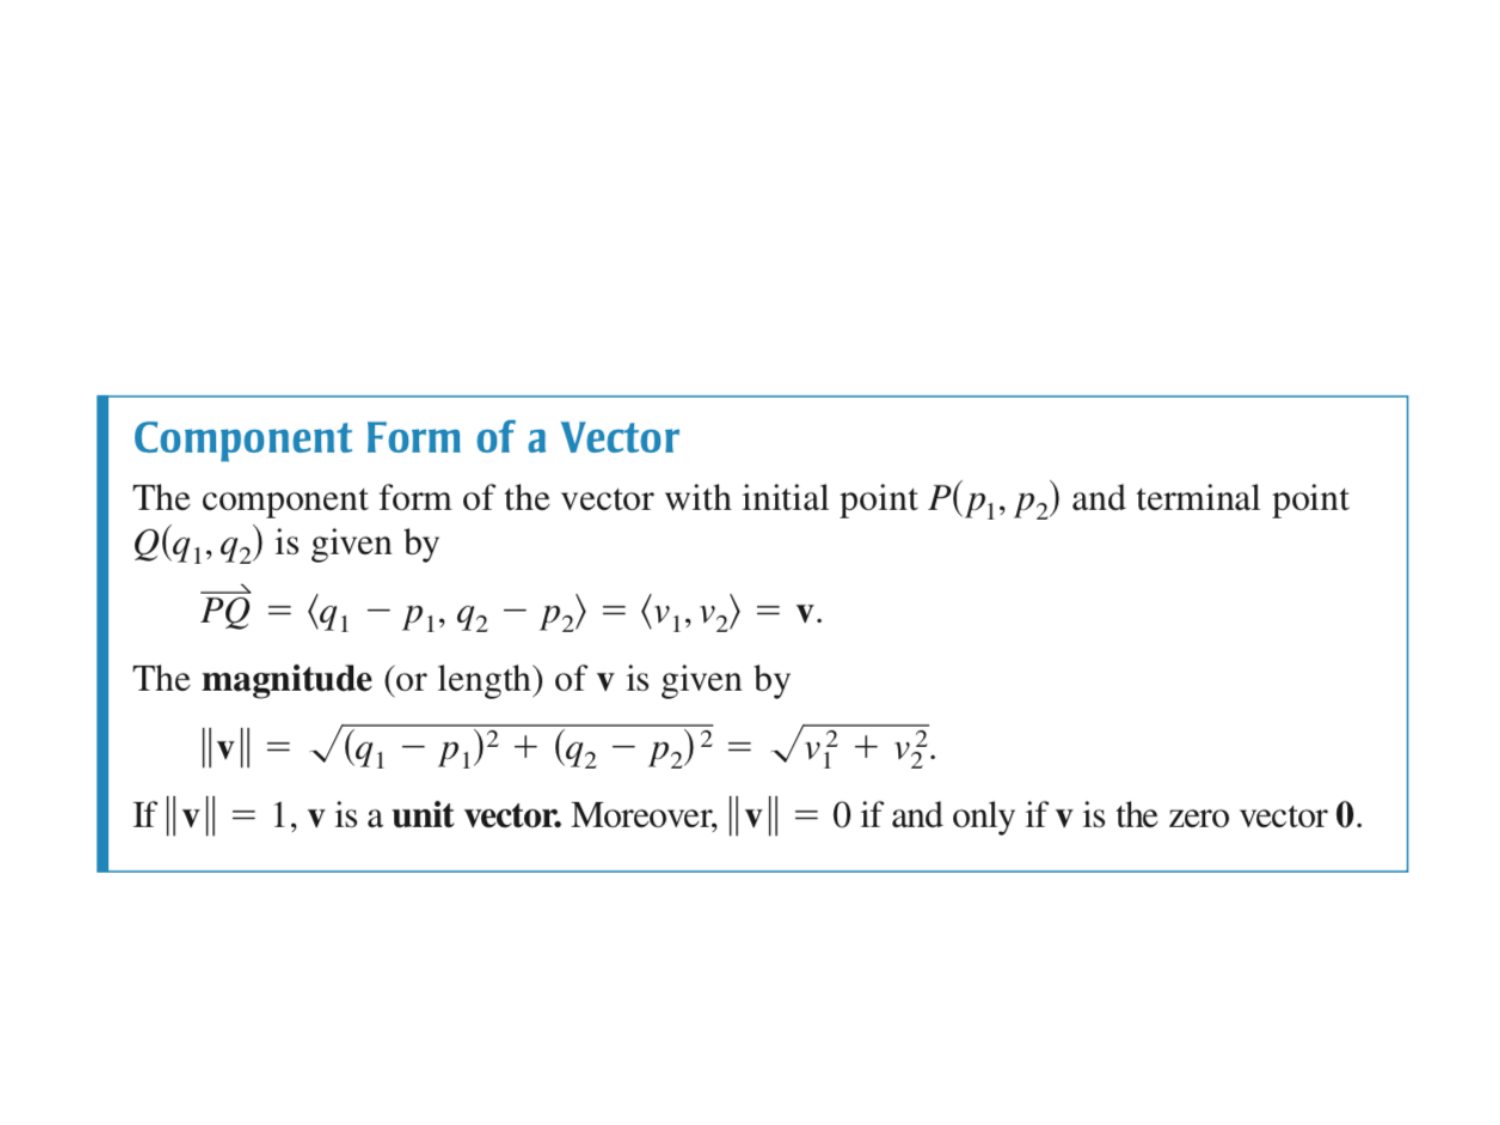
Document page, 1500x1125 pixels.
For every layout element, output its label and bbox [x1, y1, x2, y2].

list [74, 262, 1426, 1006]
